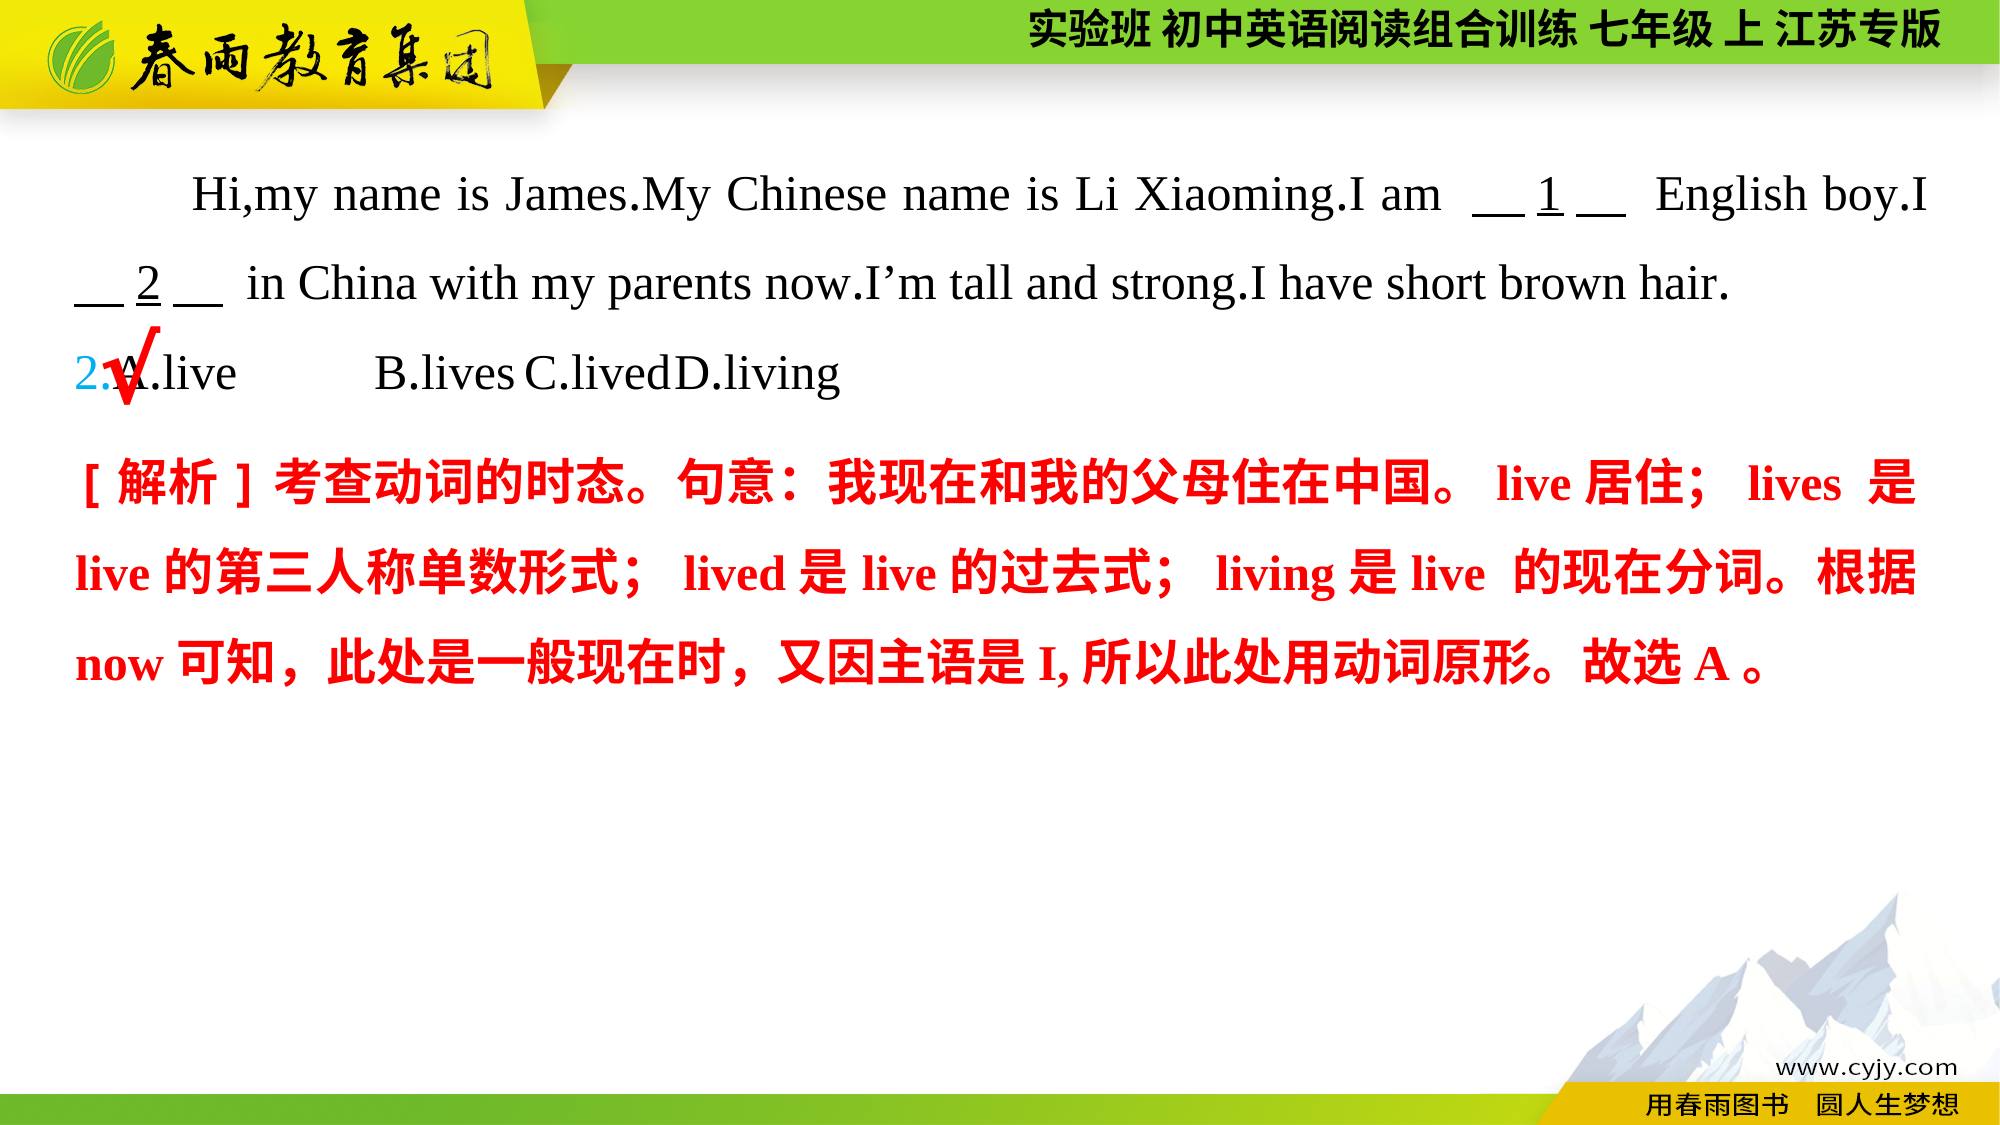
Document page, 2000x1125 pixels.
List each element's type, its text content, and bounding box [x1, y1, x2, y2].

list Hi,my name is James.My Chinese name is Li Xiaoming.I am 1 English boy.I 2 in China with my parents now.I’m tall and strong.I have short brown hair. 2.A.live B.lives C.lived D.living [59, 122, 1944, 411]
text_box [解析]考查动词的时态。句意：我现在和我的父母住在中国。live居住；lives 是live的第三人称单数形式；lived是live的过去式；living是live 的现在分词。根据now可知，此处是一般现在时，又因主语是I,所以此处用动词原形。故选A。 [60, 412, 1945, 698]
picture [0, 0, 2000, 1125]
text_box √ [84, 304, 183, 412]
